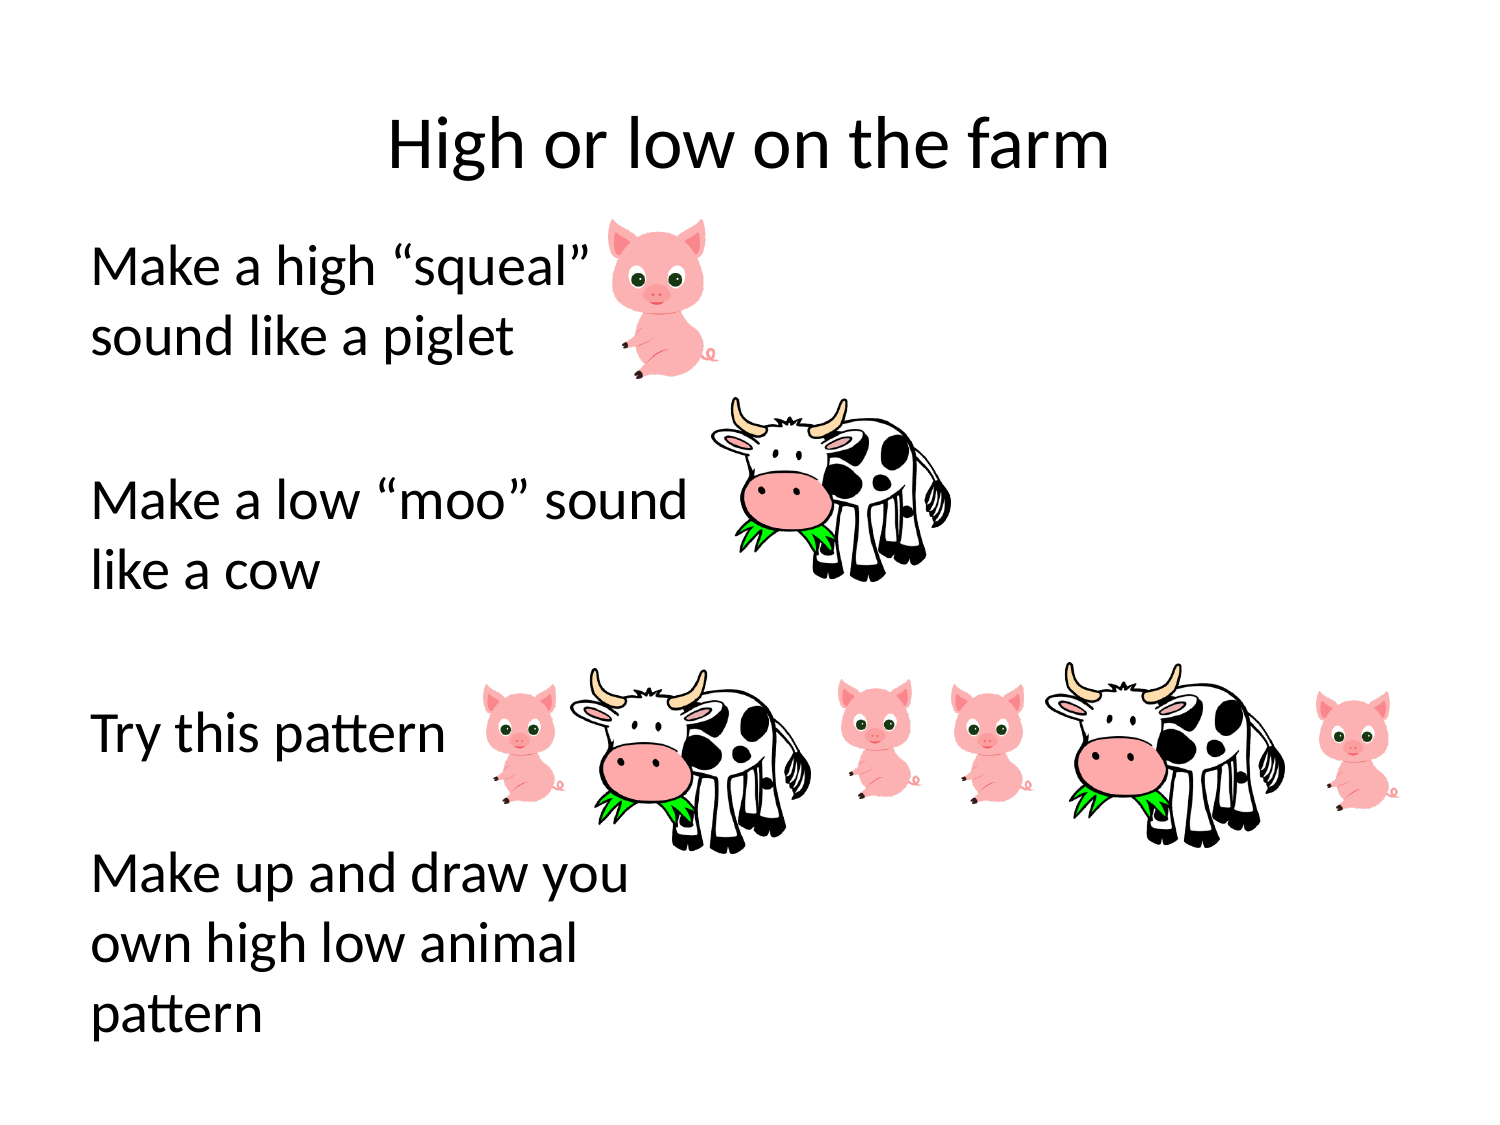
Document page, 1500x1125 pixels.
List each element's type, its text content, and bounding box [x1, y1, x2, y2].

picture [711, 396, 952, 582]
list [608, 219, 719, 380]
list Make a high “squeal” sound like a piglet Make a low “moo” sound like a cow Try this pattern Make up and draw you own high low animal pattern [75, 220, 738, 1005]
picture [482, 684, 566, 805]
picture [838, 679, 922, 799]
picture [570, 668, 811, 854]
title High or low on the farm [75, 45, 1425, 233]
picture [1316, 691, 1400, 811]
picture [950, 684, 1034, 805]
picture [1045, 662, 1286, 848]
